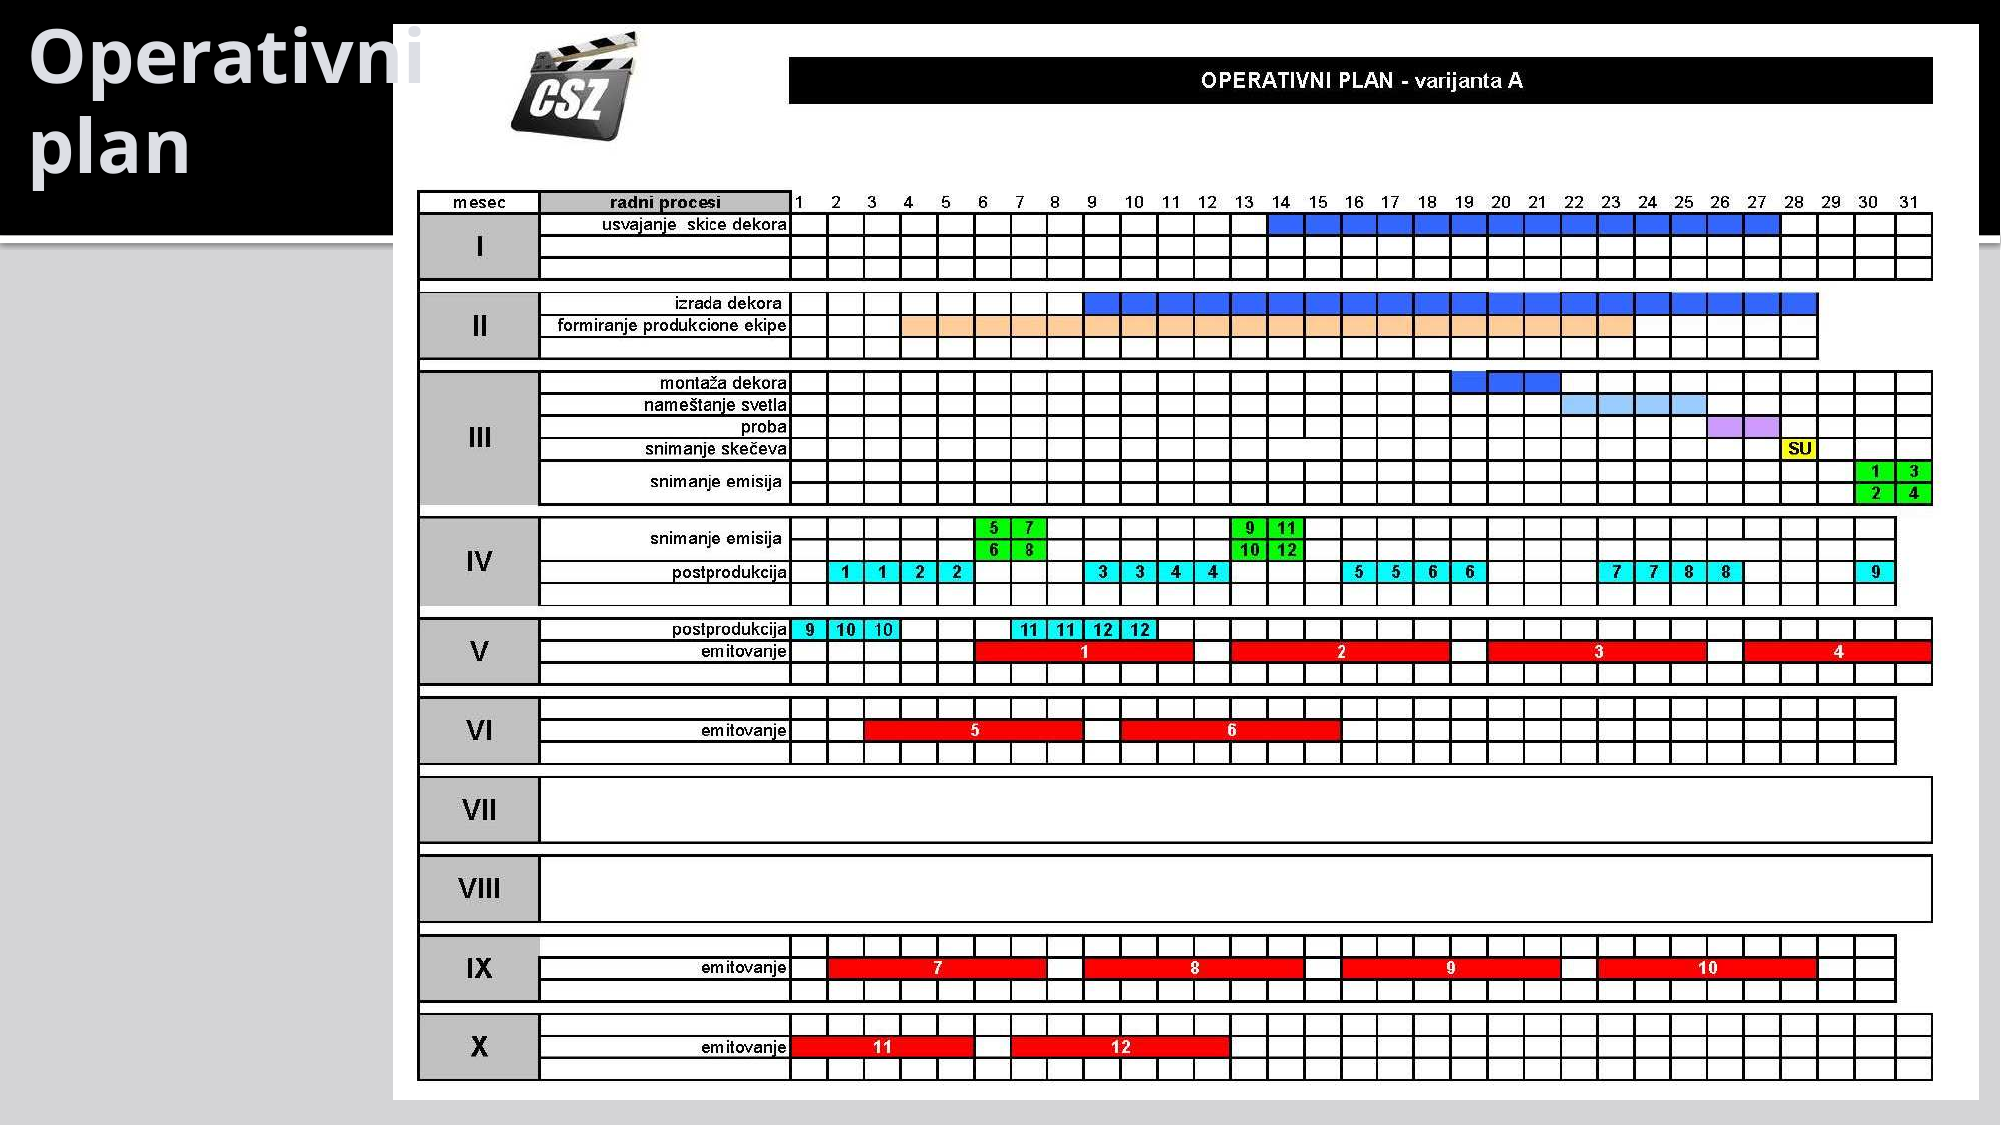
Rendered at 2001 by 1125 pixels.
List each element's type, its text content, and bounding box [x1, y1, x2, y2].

list [262, 237, 1725, 1125]
picture [393, 24, 1979, 1100]
text_box Operativni plan [12, 12, 1640, 184]
